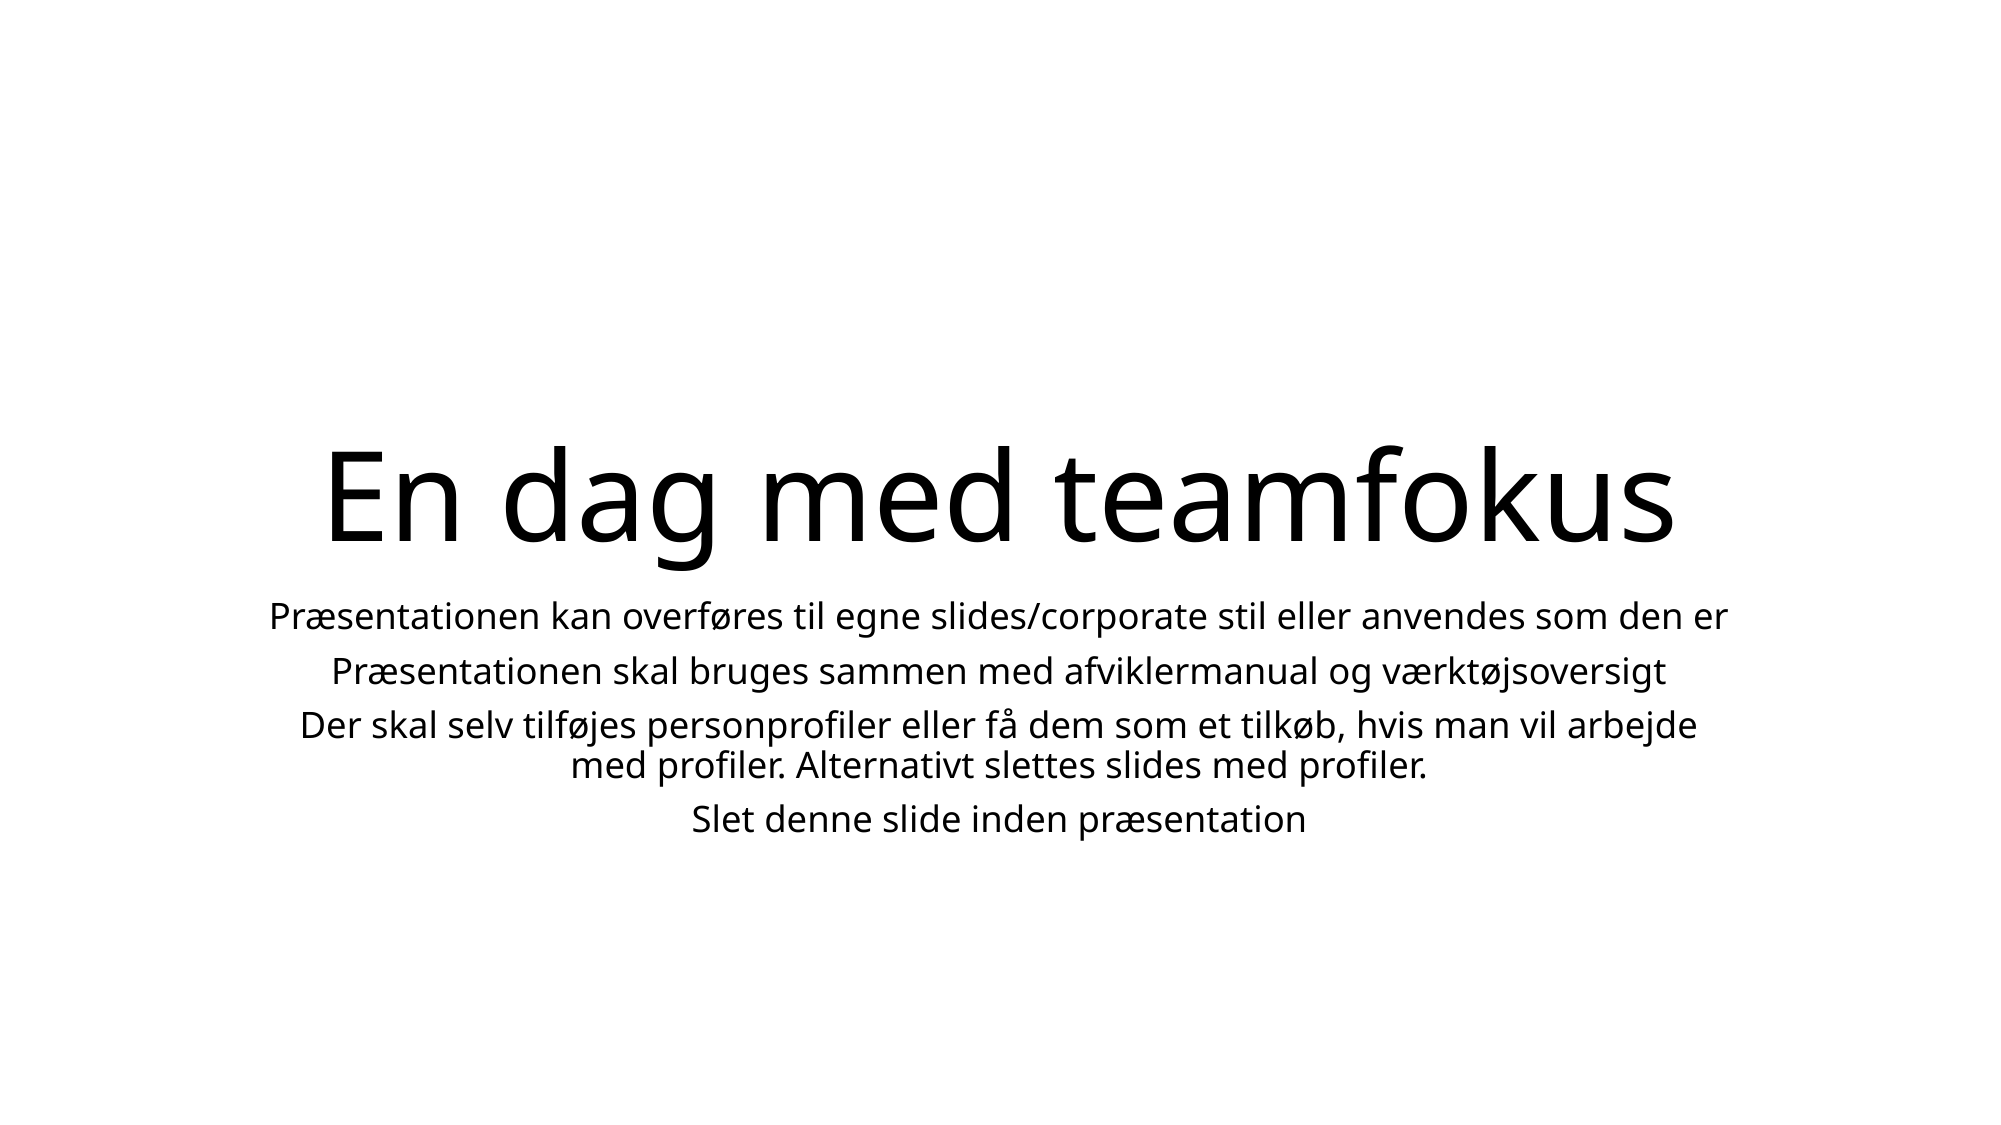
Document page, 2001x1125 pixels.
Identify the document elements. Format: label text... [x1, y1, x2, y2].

subtitle Præsentationen kan overføres til egne slides/corporate stil eller anvendes som den er Præsentationen skal bruges sammen med afviklermanual og værktøjsoversigt Der skal selv tilføjes personprofiler eller få dem som et tilkøb, hvis man vil arbejde med profiler. Alternativt slettes slides med profiler. Slet denne slide inden præsentation [249, 590, 1750, 863]
title En dag med teamfokus [249, 184, 1750, 576]
